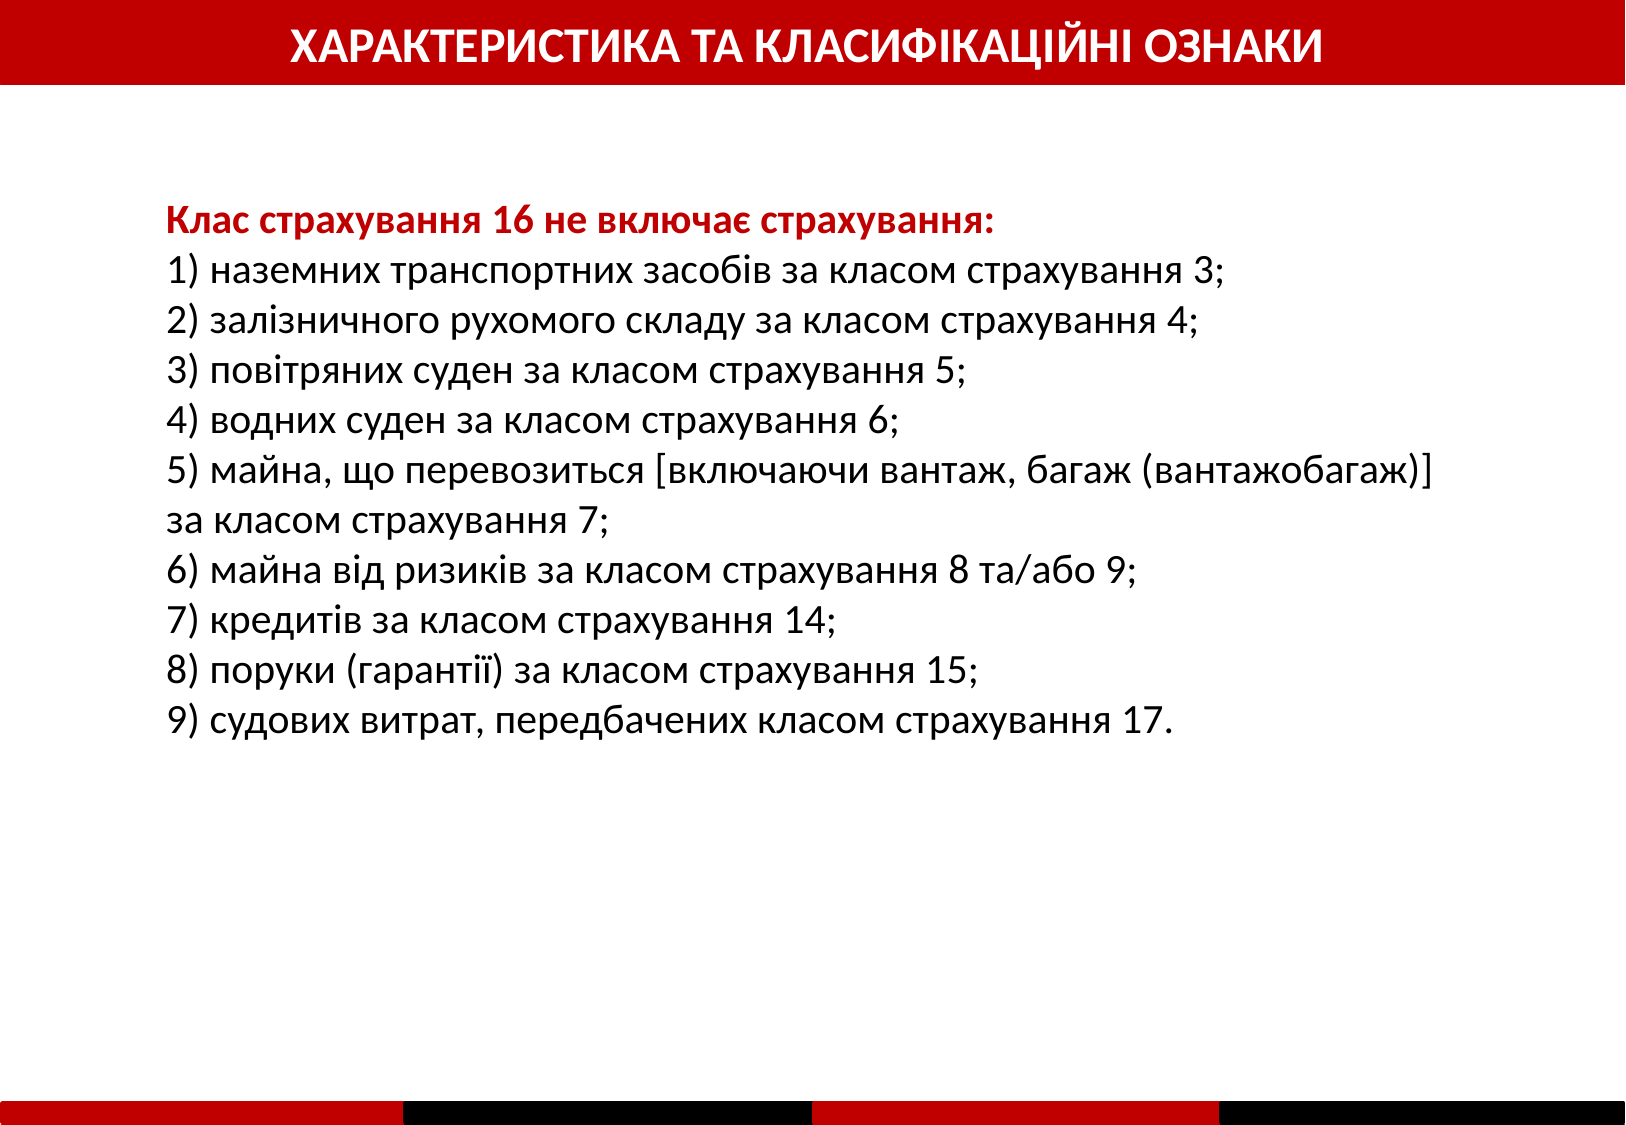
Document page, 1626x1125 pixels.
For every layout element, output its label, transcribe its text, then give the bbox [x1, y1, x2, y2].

text_box Клас страхування 16 не включає страхування: 1) наземних транспортних засобів за класом страхування 3; 2) залізничного рухомого складу за класом страхування 4; 3) повітряних суден за класом страхування 5; 4) водних суден за класом страхування 6; 5) майна, що перевозиться [включаючи вантаж, багаж (вантажобагаж)] за класом страхування 7; 6) майна від ризиків за класом страхування 8 та/або 9; 7) кредитів за класом страхування 14; 8) поруки (гарантії) за класом страхування 15; 9) судових витрат, передбачених класом страхування 17. [151, 184, 1487, 800]
picture [0, 1101, 1625, 1125]
text_box ХАРАКТЕРИСТИКА ТА КЛАСИФІКАЦІЙНІ ОЗНАКИ [0, 0, 1625, 85]
